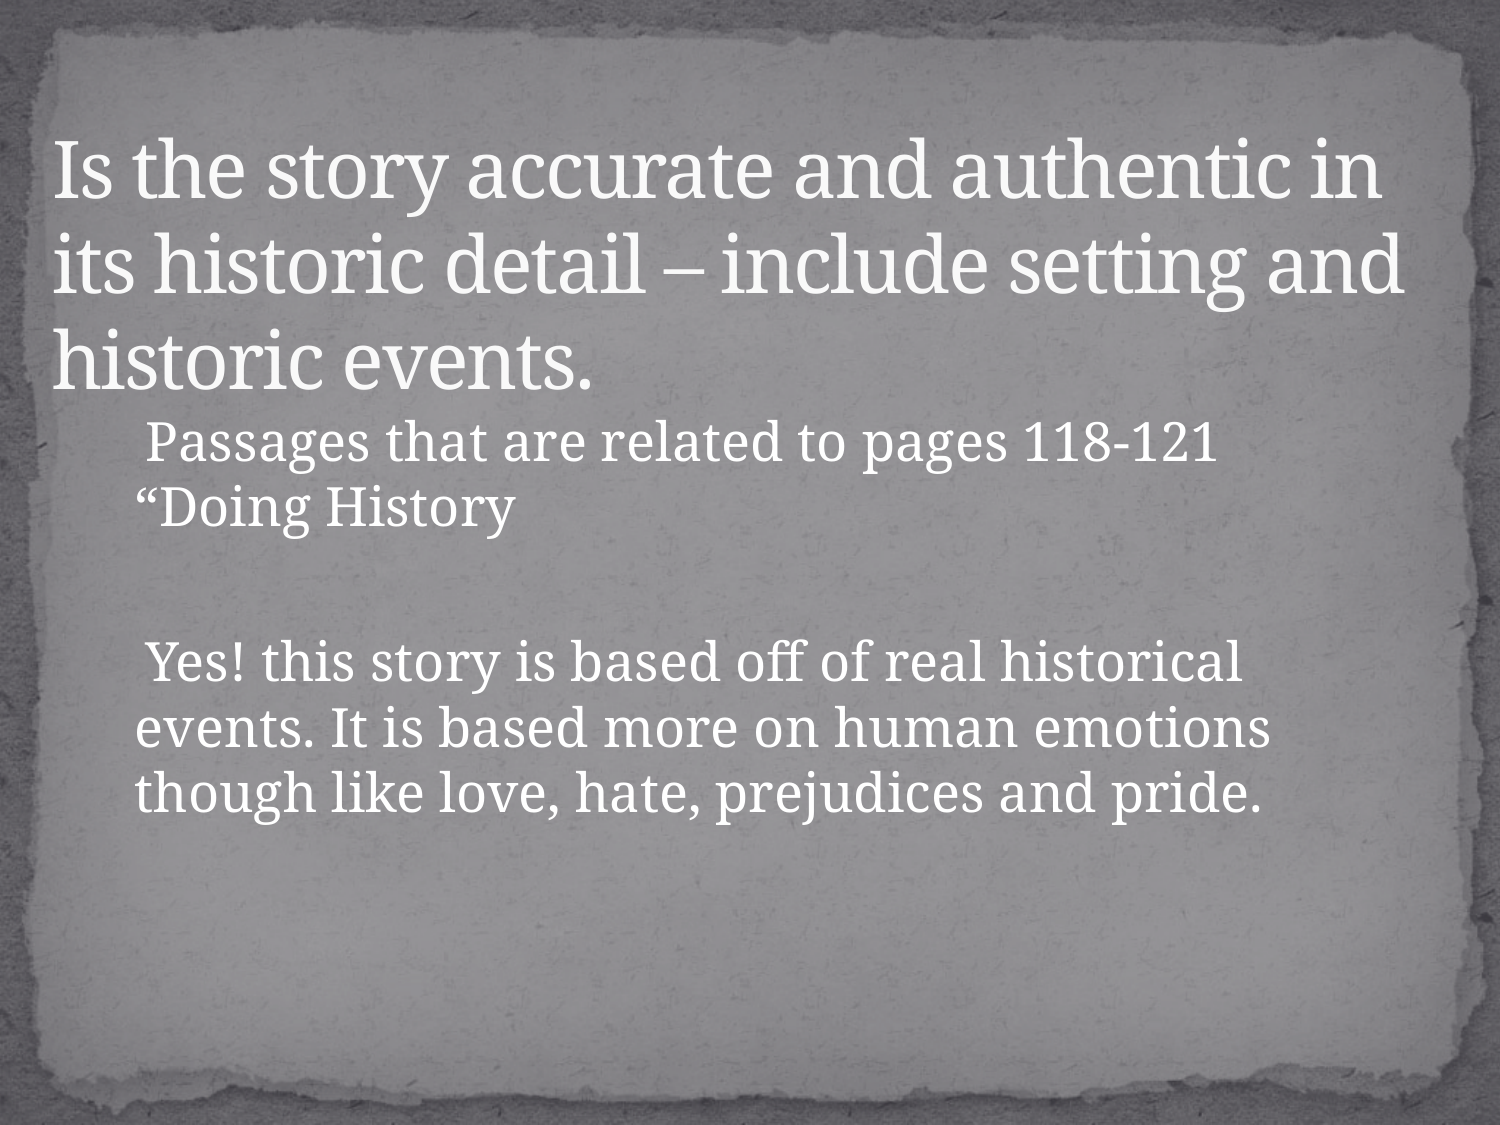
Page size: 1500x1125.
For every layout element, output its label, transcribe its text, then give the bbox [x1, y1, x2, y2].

title Is the story accurate and authentic in its historic detail – include setting and historic events. [37, 45, 1425, 413]
list Passages that are related to pages 118-121 “Doing History Yes! this story is based off of real historical events. It is based more on human emotions though like love, hate, prejudices and pride. [75, 413, 1338, 1005]
